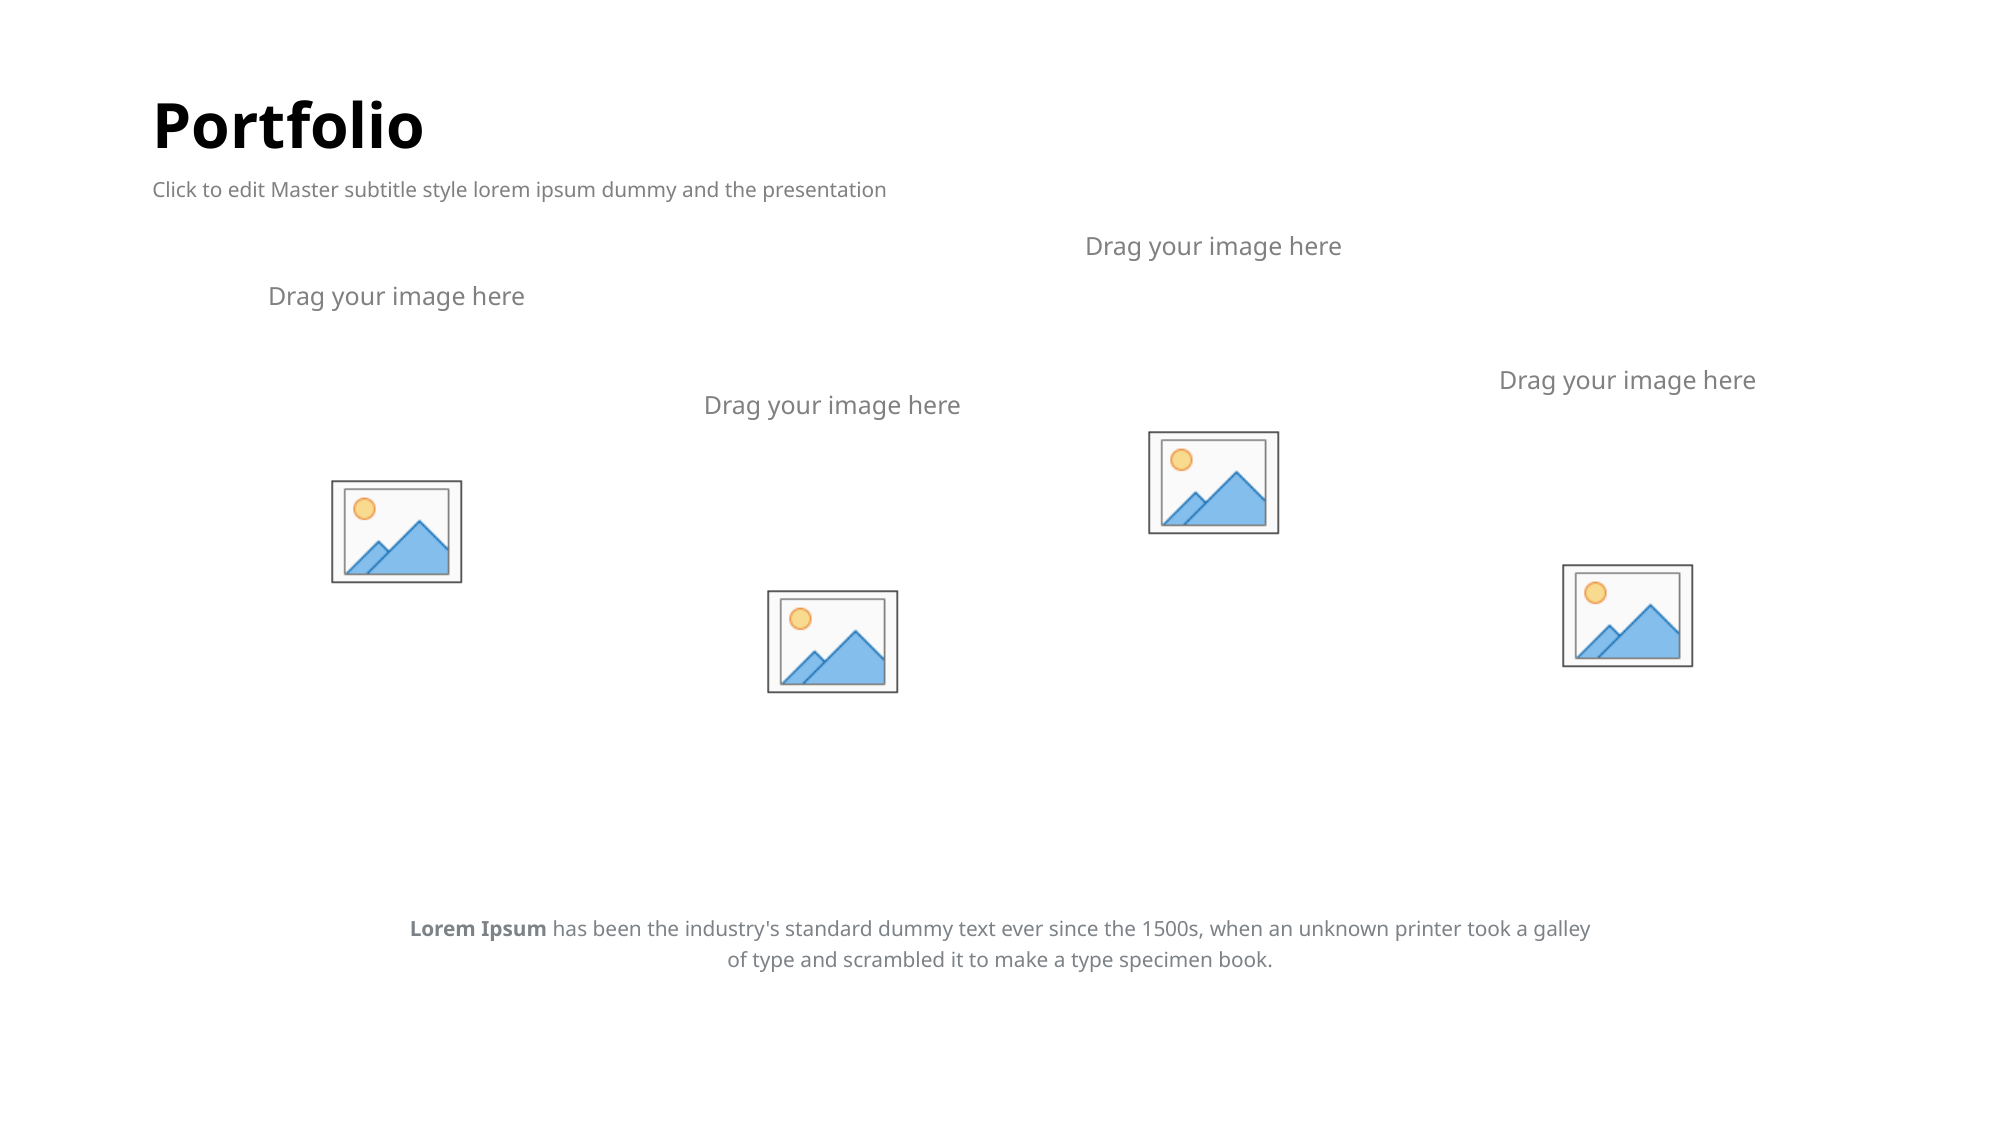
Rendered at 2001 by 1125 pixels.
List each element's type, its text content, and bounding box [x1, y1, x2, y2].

title Portfolio [137, 78, 1863, 179]
subtitle Click to edit Master subtitle style lorem ipsum dummy and the presentation [137, 179, 1863, 204]
picture [137, 223, 1888, 902]
text_box Lorem Ipsum has been the industry's standard dummy text ever since the 1500s, when an unknown printer took a galley of type and scrambled it to make a type specimen book. [393, 901, 1607, 979]
